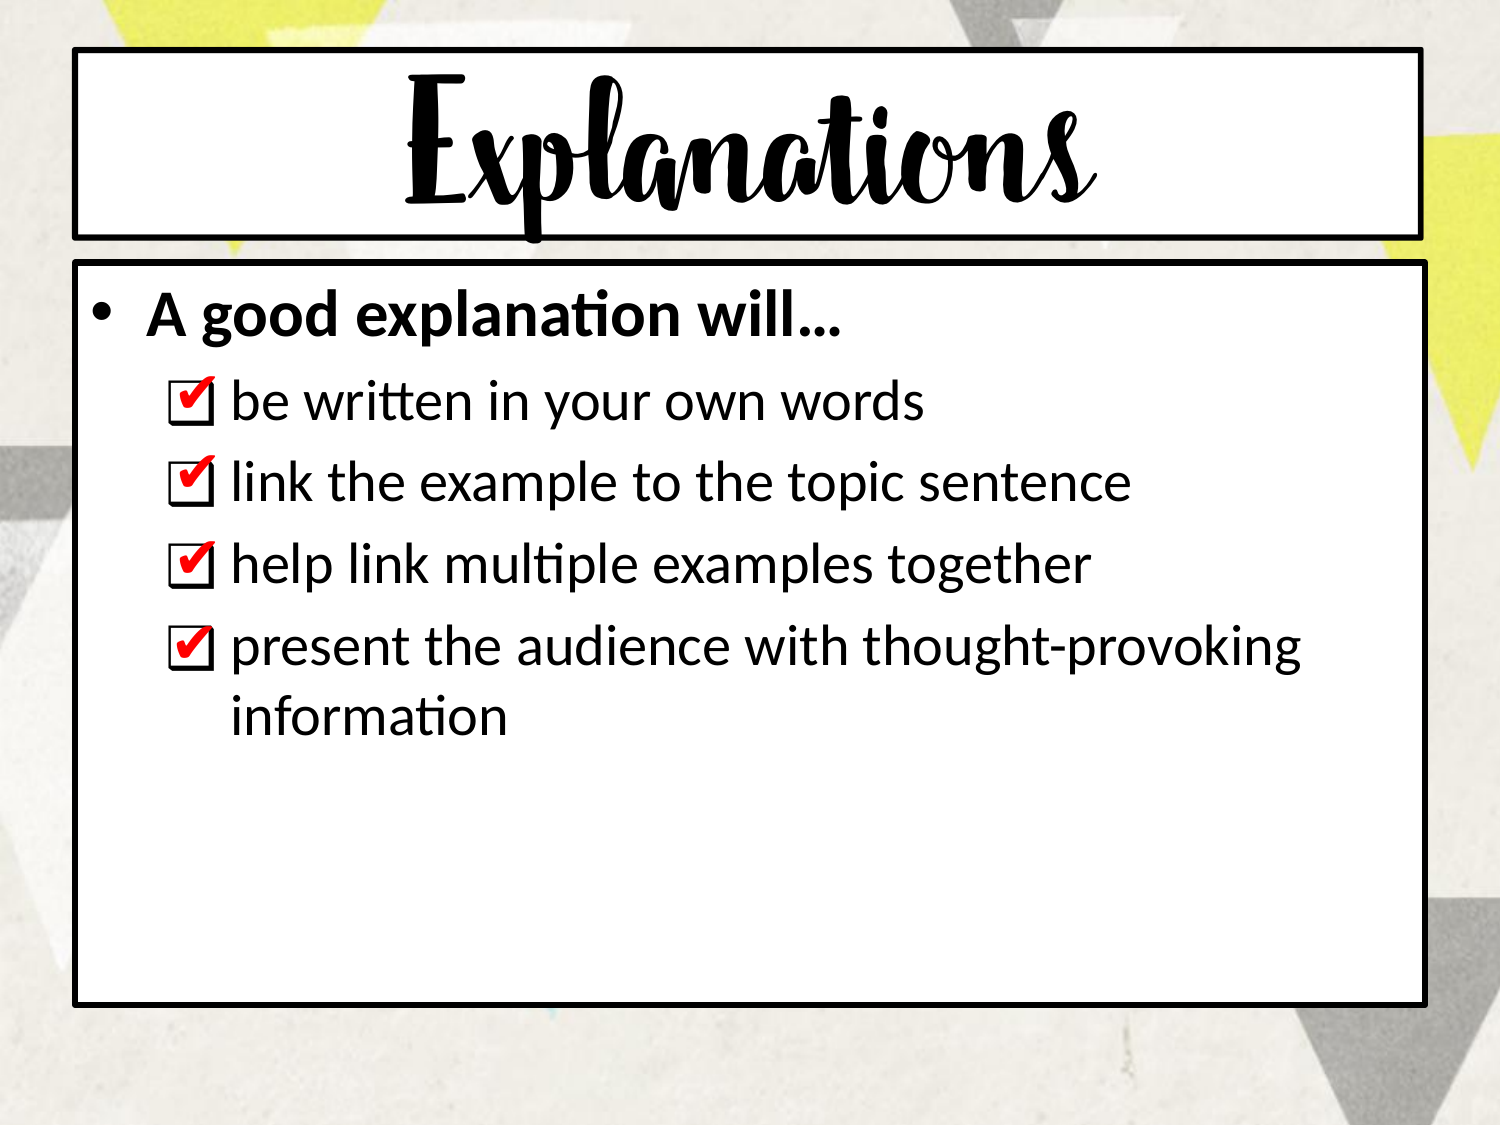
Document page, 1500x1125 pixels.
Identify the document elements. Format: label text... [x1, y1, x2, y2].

list A good explanation will… be written in your own words link the example to the topic sentence help link multiple examples together present the audience with thought-provoking information [72, 259, 1428, 1008]
picture [0, 0, 1500, 1125]
text_box ✔ [158, 512, 245, 599]
text_box ✔ [155, 597, 243, 684]
text_box ✔ [158, 347, 245, 426]
text_box ✔ [158, 426, 245, 512]
